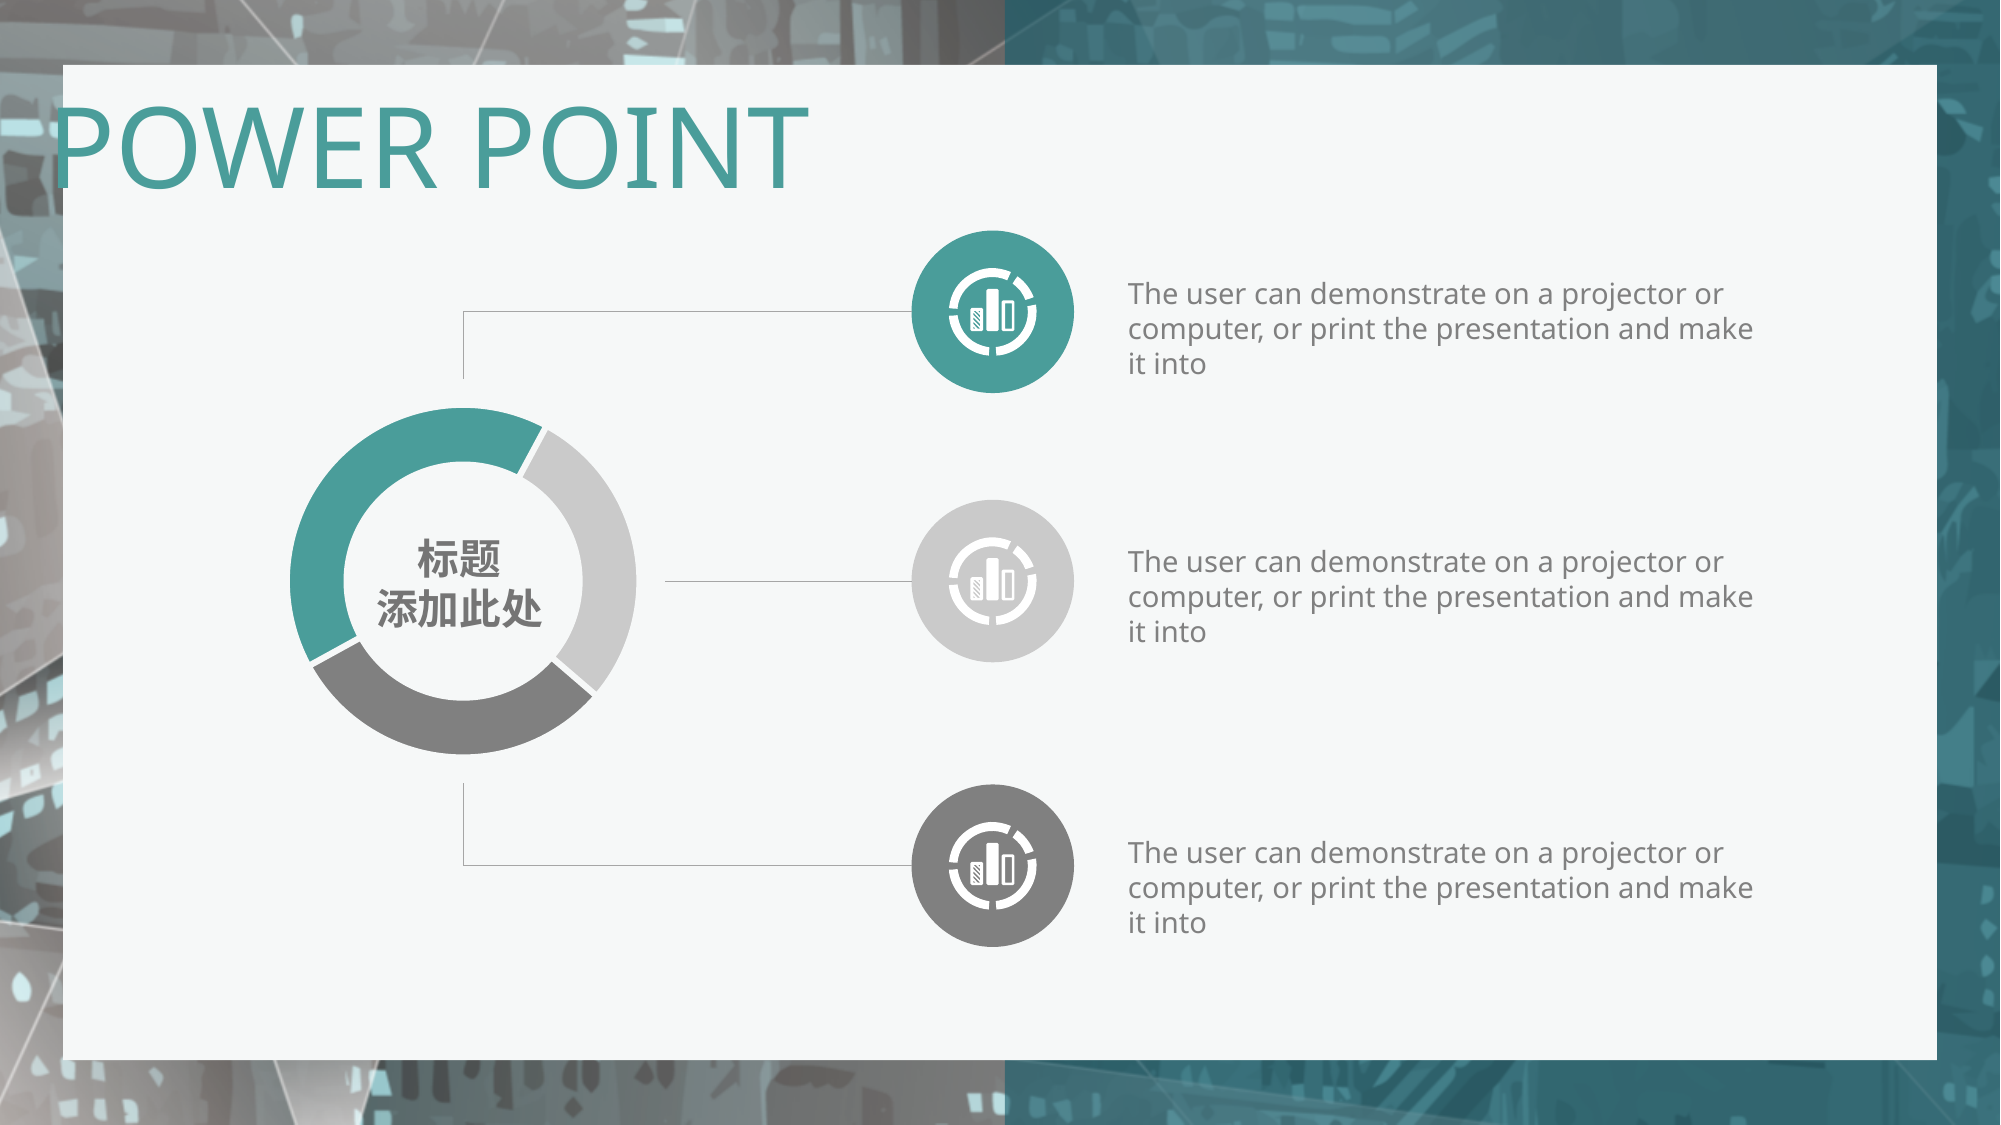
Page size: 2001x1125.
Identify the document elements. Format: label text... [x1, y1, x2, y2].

text_box The user can demonstrate on a projector or computer, or print the presentation and make it into [1113, 826, 1772, 947]
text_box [261, 230, 1075, 947]
picture [0, 0, 1004, 1125]
text_box POWER POINT [32, 68, 826, 219]
text_box The user can demonstrate on a projector or computer, or print the presentation and make it into [1113, 535, 1772, 656]
text_box The user can demonstrate on a projector or computer, or print the presentation and make it into [1113, 267, 1772, 388]
